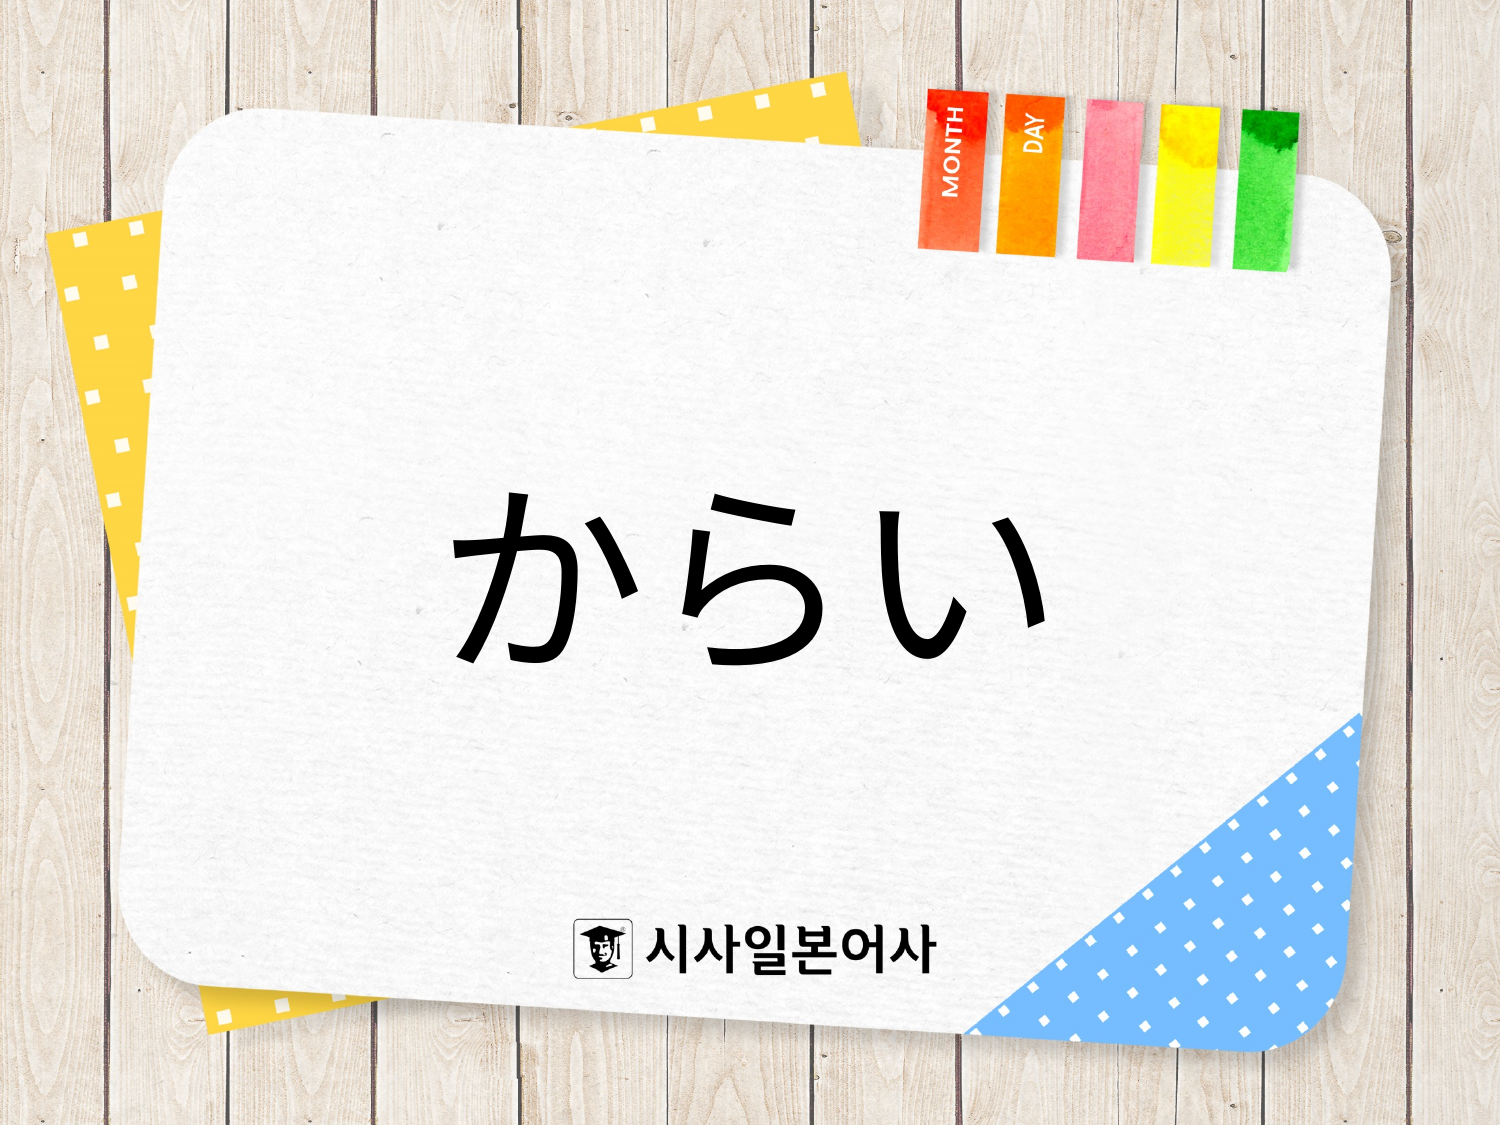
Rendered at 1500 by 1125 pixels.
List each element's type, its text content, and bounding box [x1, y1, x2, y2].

title からい [75, 338, 1425, 811]
picture [0, 0, 1500, 1125]
